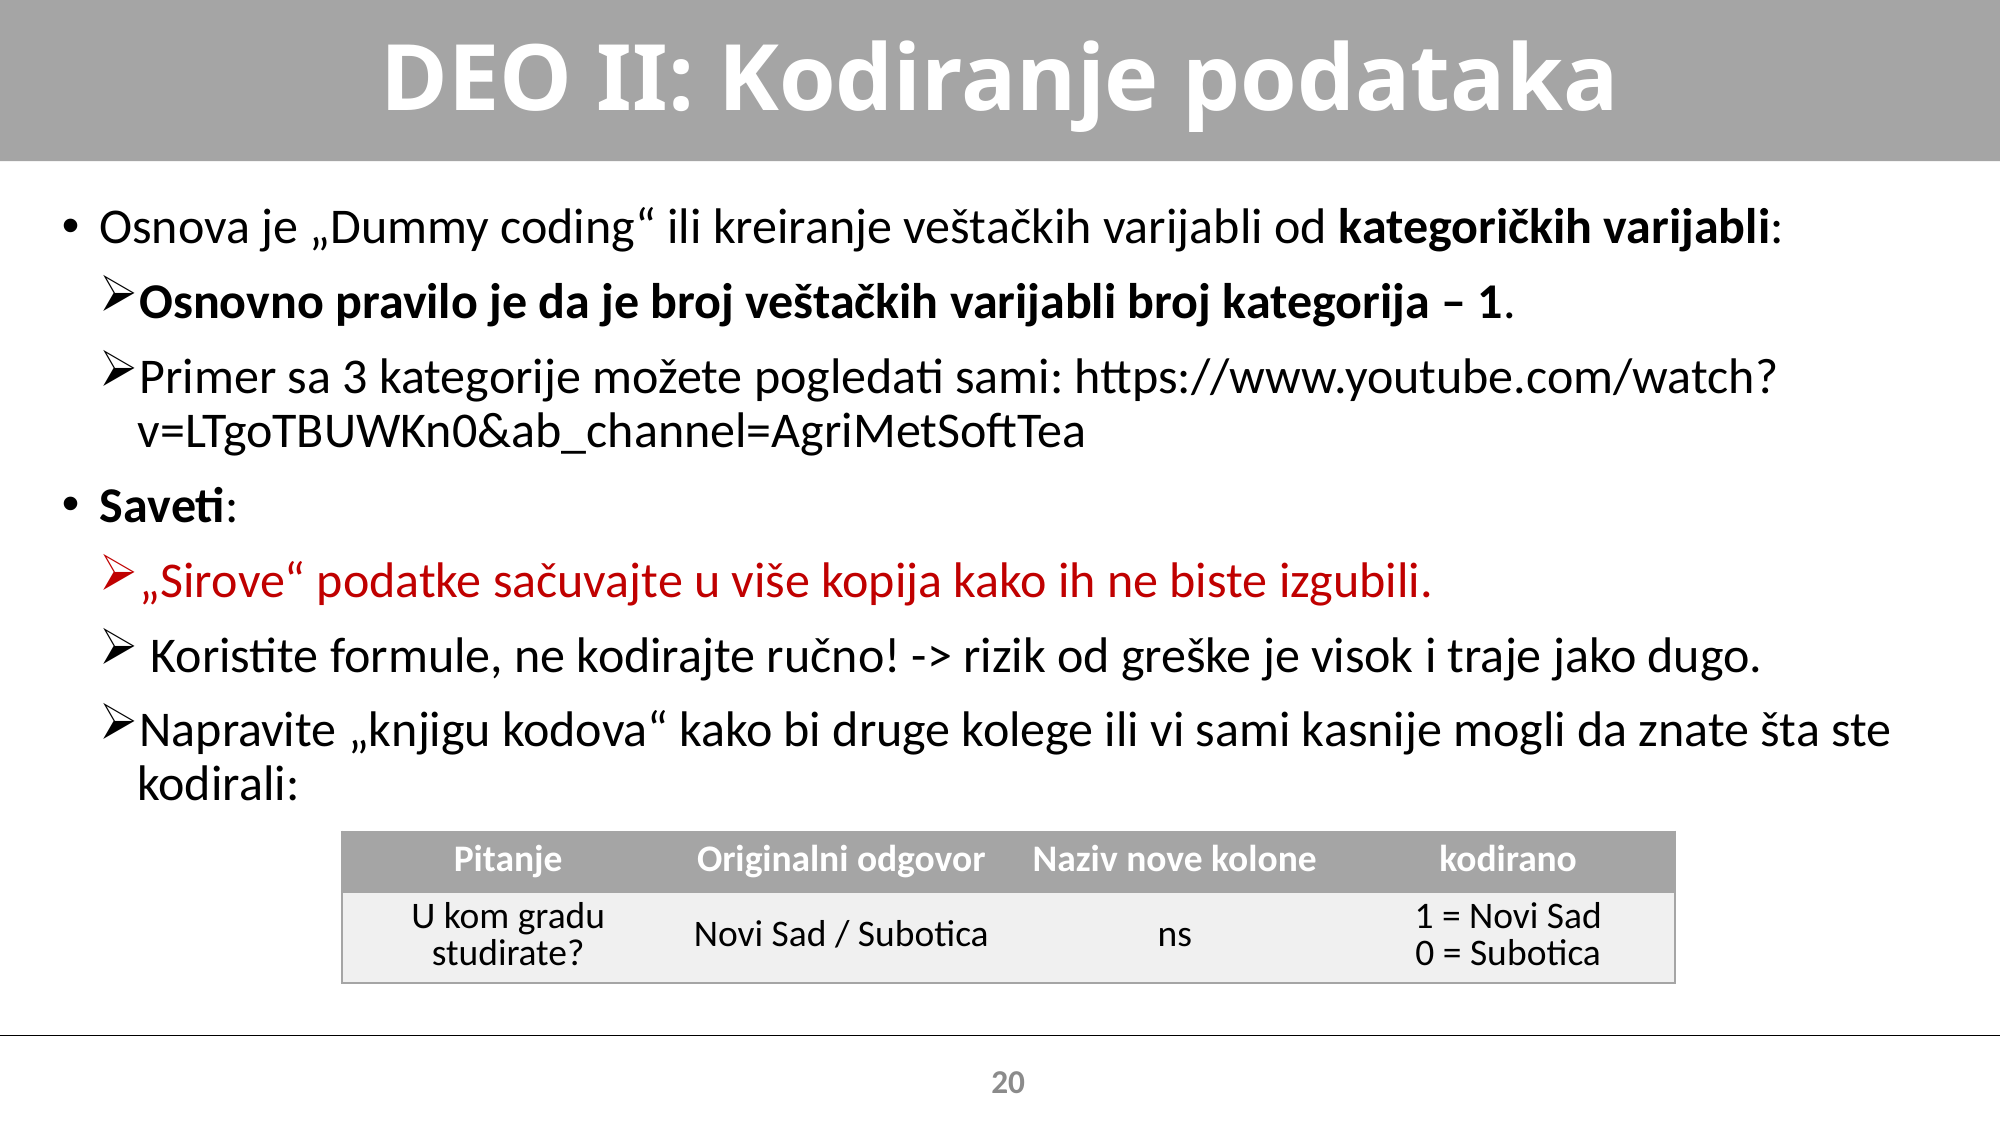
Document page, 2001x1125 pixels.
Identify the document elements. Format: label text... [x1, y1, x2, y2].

table_header Pitanje [343, 832, 675, 891]
table_header Originalni odgovor [675, 832, 1008, 891]
slide_number 20 [16, 1036, 2000, 1125]
title DEO II: Kodiranje podataka [0, 0, 2000, 162]
table_cell 1 = Novi Sad 0 = Subotica [1342, 893, 1674, 982]
table_header Naziv nove kolone [1008, 832, 1342, 891]
table_cell Novi Sad / Subotica [675, 893, 1008, 982]
table_header kodirano [1342, 832, 1674, 891]
table_cell ns [1008, 893, 1342, 982]
list Osnova je „Dummy coding“ ili kreiranje veštačkih varijabli od kategoričkih varijabli: Osnovno pravilo je da je broj veštačkih varijabli broj kategorija – 1. Primer sa 3 kategorije možete pogledati sami: https://www.youtube.com/watch?v=LTgoTBUWKn0&ab_channel=AgriMetSoftTea Saveti: „Sirove“ podatke sačuvajte u više kopija kako ih ne biste izgubili. Koristite formule, ne kodirajte ručno! -> rizik od greške je visok i traje jako dugo. Napravite „knjigu kodova“ kako bi druge kolege ili vi sami kasnije mogli da znate šta ste kodirali: [46, 193, 1954, 1009]
table_cell U kom gradu studirate? [343, 893, 675, 982]
